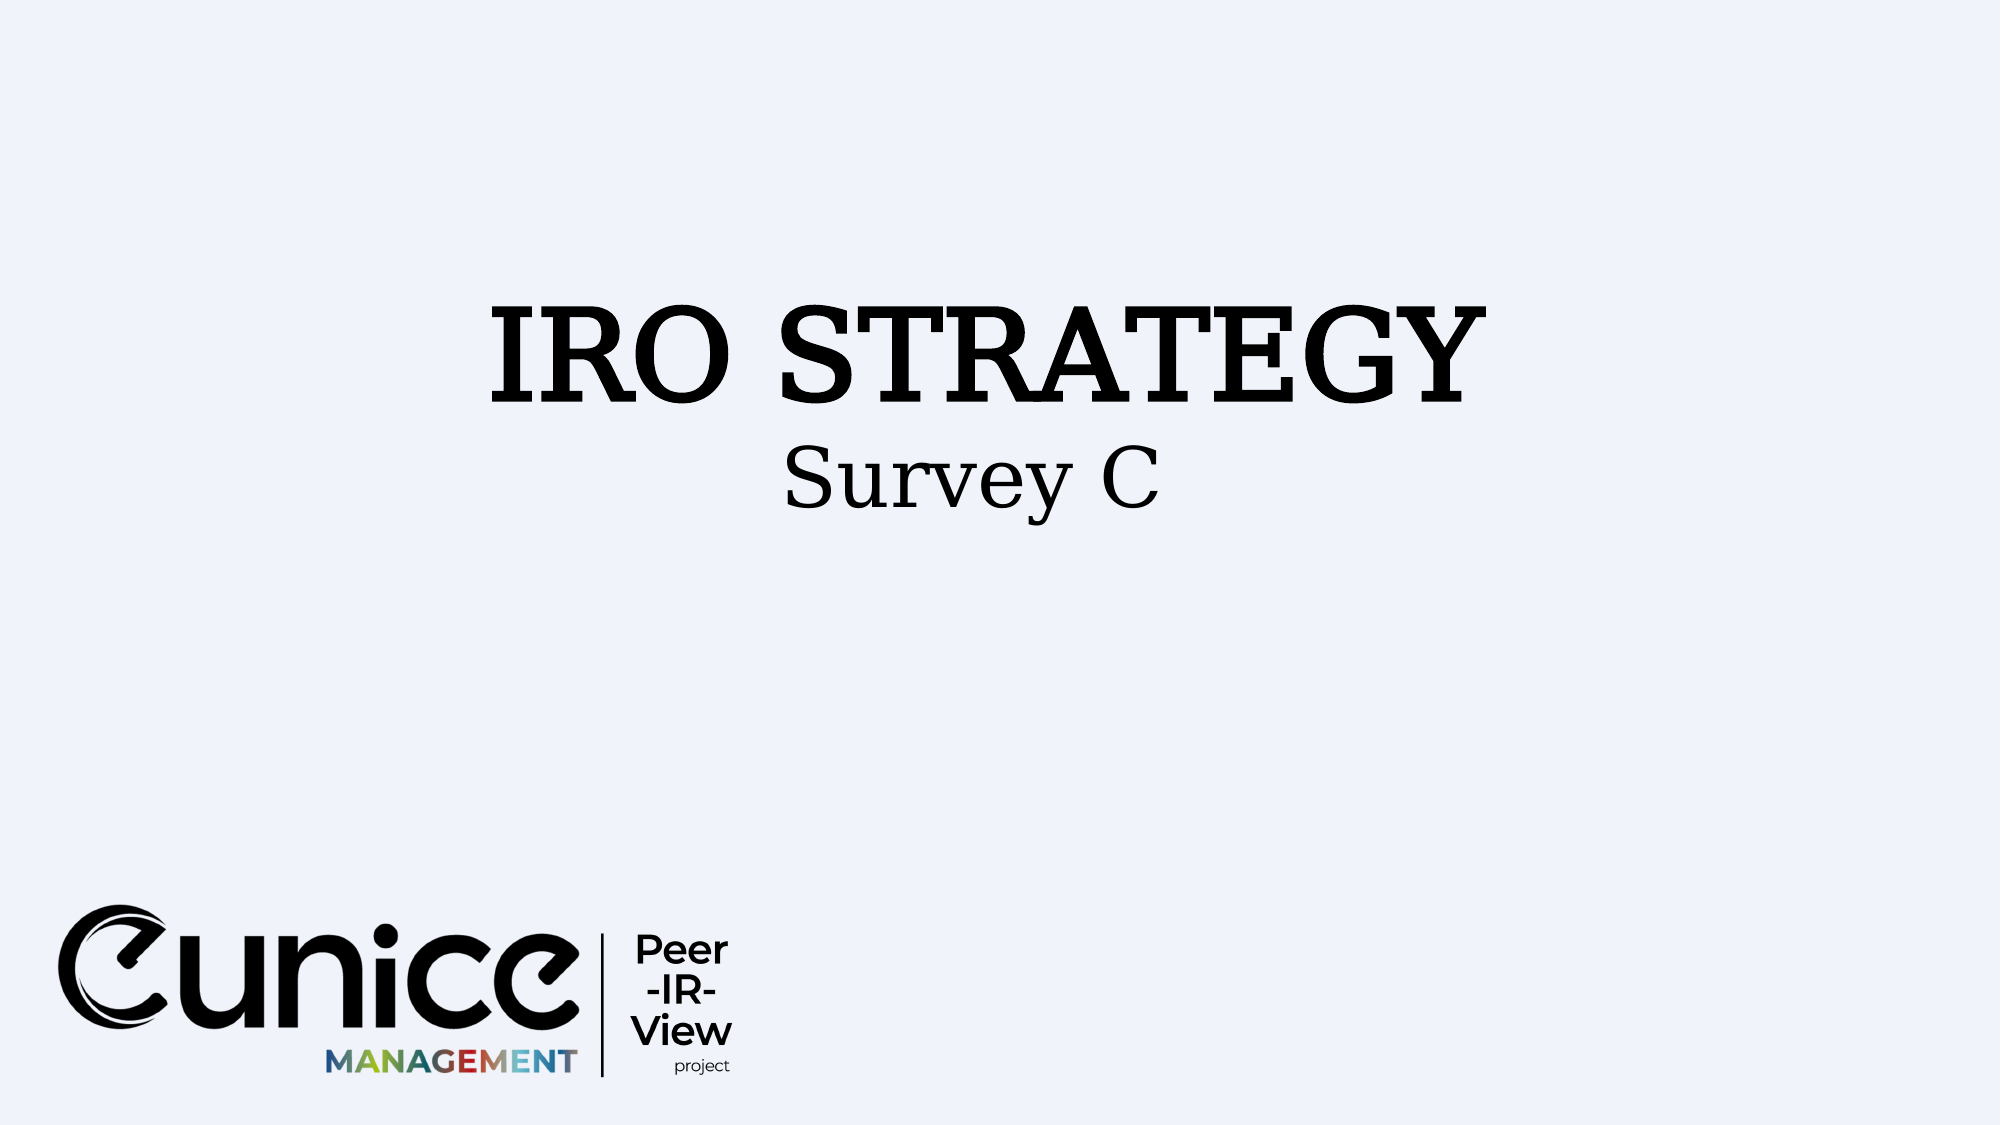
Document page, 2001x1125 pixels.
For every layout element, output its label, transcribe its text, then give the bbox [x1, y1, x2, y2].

picture [57, 904, 766, 1082]
text_box IRO STRATEGY Survey C [193, 267, 1777, 532]
